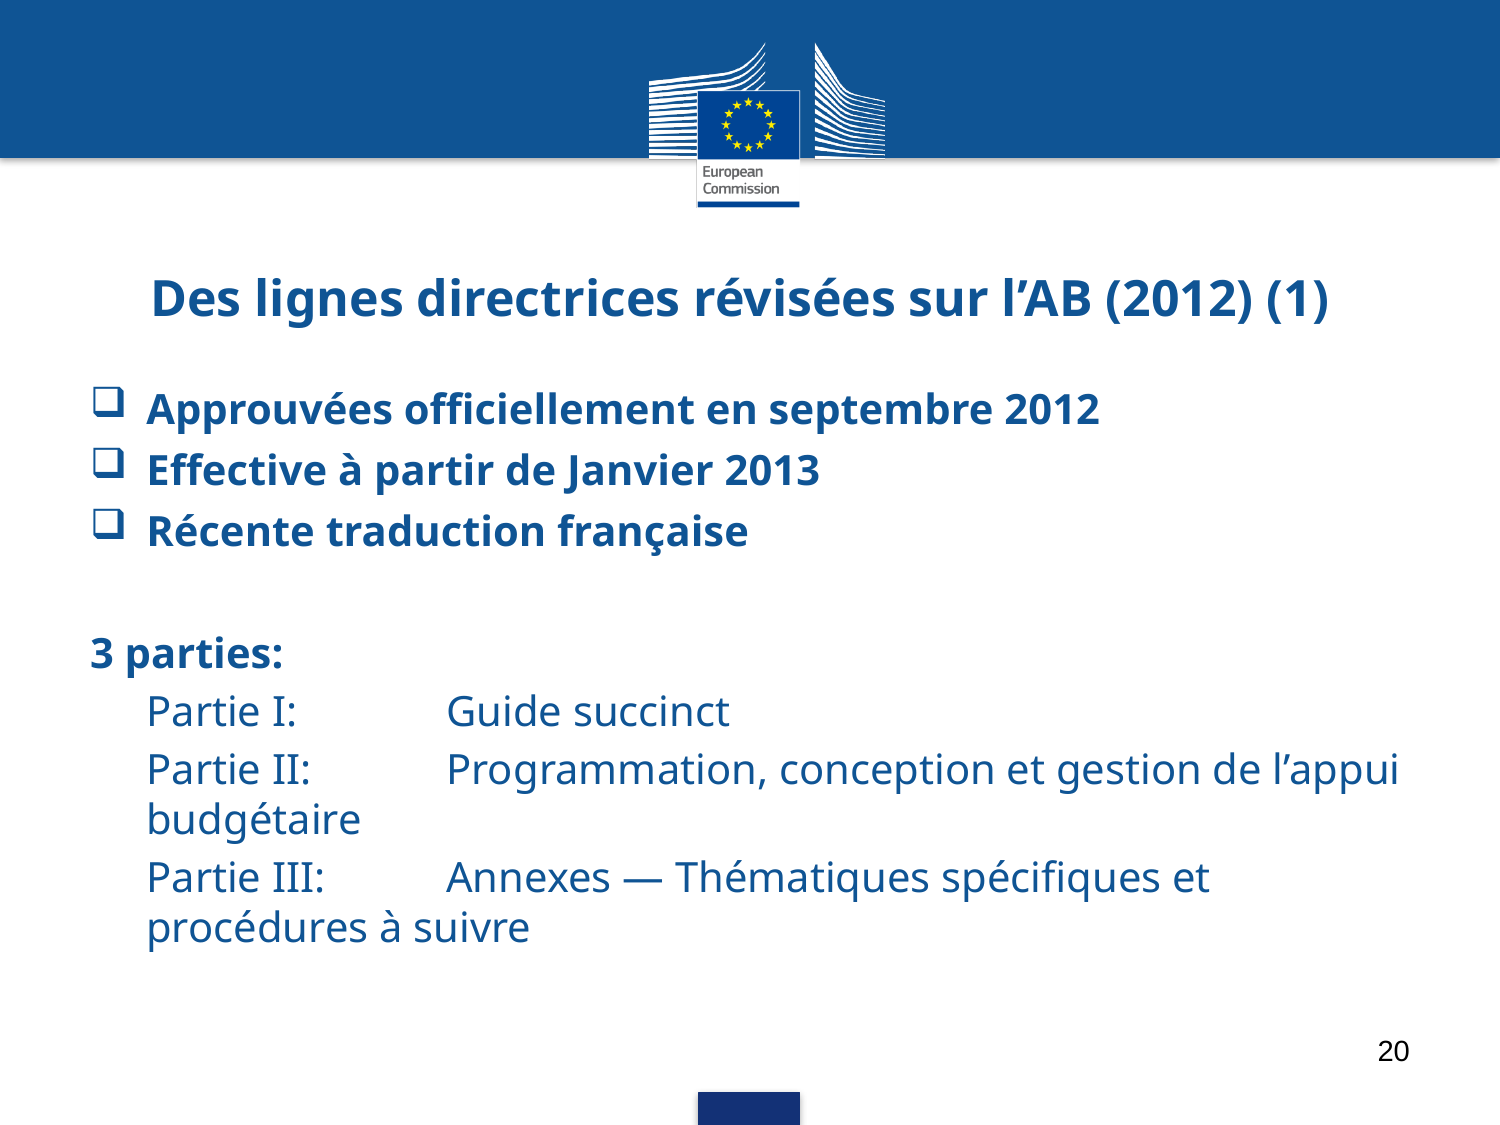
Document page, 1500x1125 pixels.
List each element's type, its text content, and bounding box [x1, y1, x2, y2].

list Approuvées officiellement en septembre 2012 Effective à partir de Janvier 2013 Récente traduction française 3 parties: Partie I: Guide succinct Partie II: Programmation, conception et gestion de l’appui budgétaire Partie III: Annexes — Thématiques spécifiques et procédures à suivre [74, 385, 1426, 988]
slide_number 20 [1074, 1024, 1426, 1103]
title Des lignes directrices révisées sur l’AB (2012) (1) [64, 219, 1416, 374]
picture [649, 42, 885, 208]
